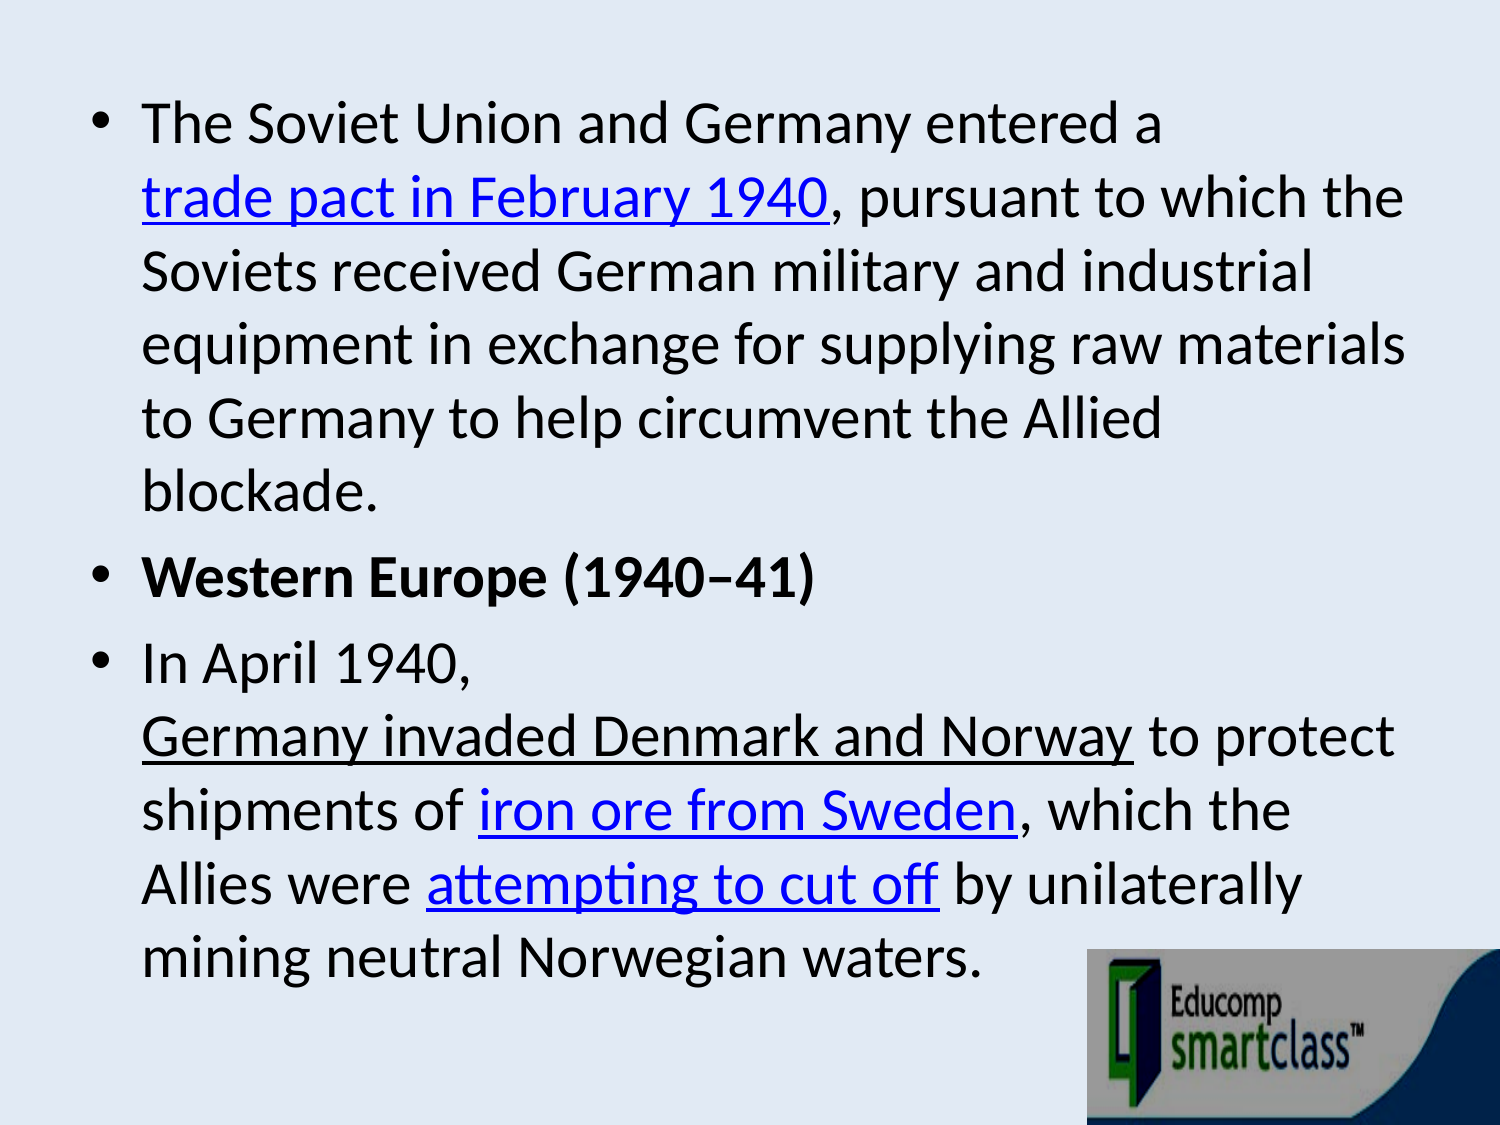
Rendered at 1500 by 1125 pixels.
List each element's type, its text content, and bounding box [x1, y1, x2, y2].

list The Soviet Union and Germany entered a trade pact in February 1940, pursuant to which the Soviets received German military and industrial equipment in exchange for supplying raw materials to Germany to help circumvent the Allied blockade. Western Europe (1940–41) In April 1940, Germany invaded Denmark and Norway to protect shipments of iron ore from Sweden, which the Allies were attempting to cut off by unilaterally mining neutral Norwegian waters. [75, 75, 1425, 1005]
picture [1087, 949, 1500, 1125]
